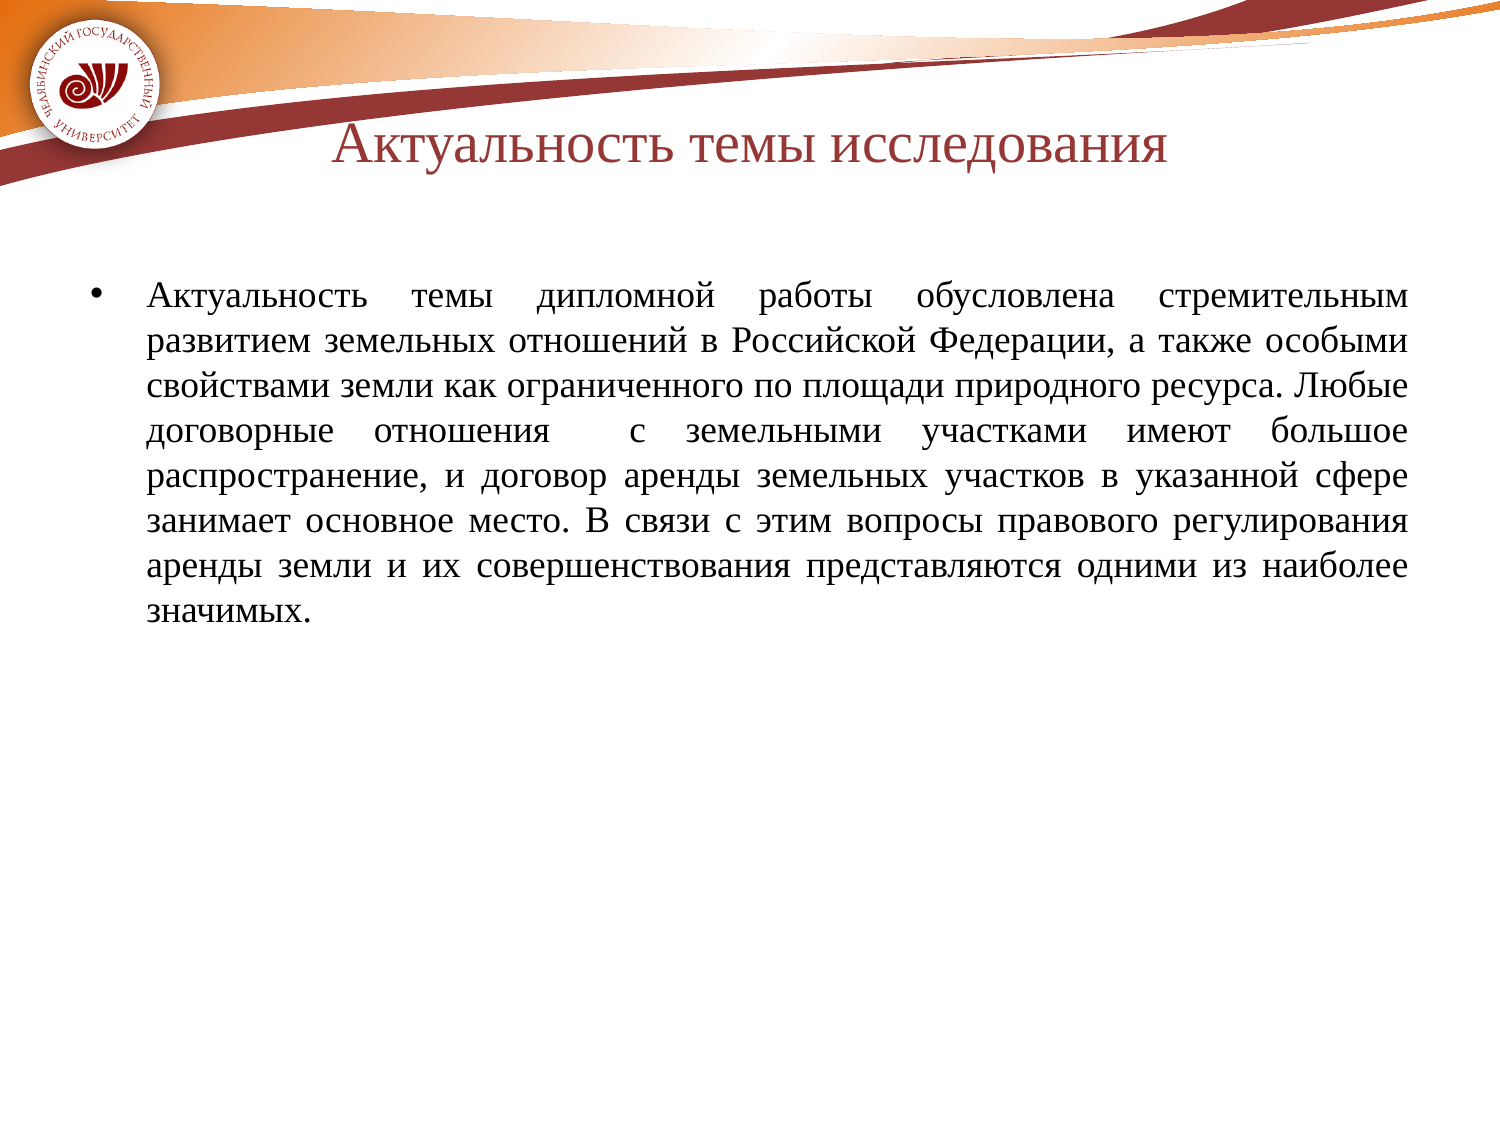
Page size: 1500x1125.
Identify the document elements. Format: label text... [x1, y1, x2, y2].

list Актуальность темы дипломной работы обусловлена стремительным развитием земельных отношений в Российской Федерации, а также особыми свойствами земли как ограниченного по площади природного ресурса. Любые договорные отношения с земельными участками имеют большое распространение, и договор аренды земельных участков в указанной сфере занимает основное место. В связи с этим вопросы правового регулирования аренды земли и их совершенствования представляются одними из наиболее значимых. [75, 262, 1425, 1005]
title Актуальность темы исследования [75, 45, 1425, 233]
picture [29, 19, 160, 149]
